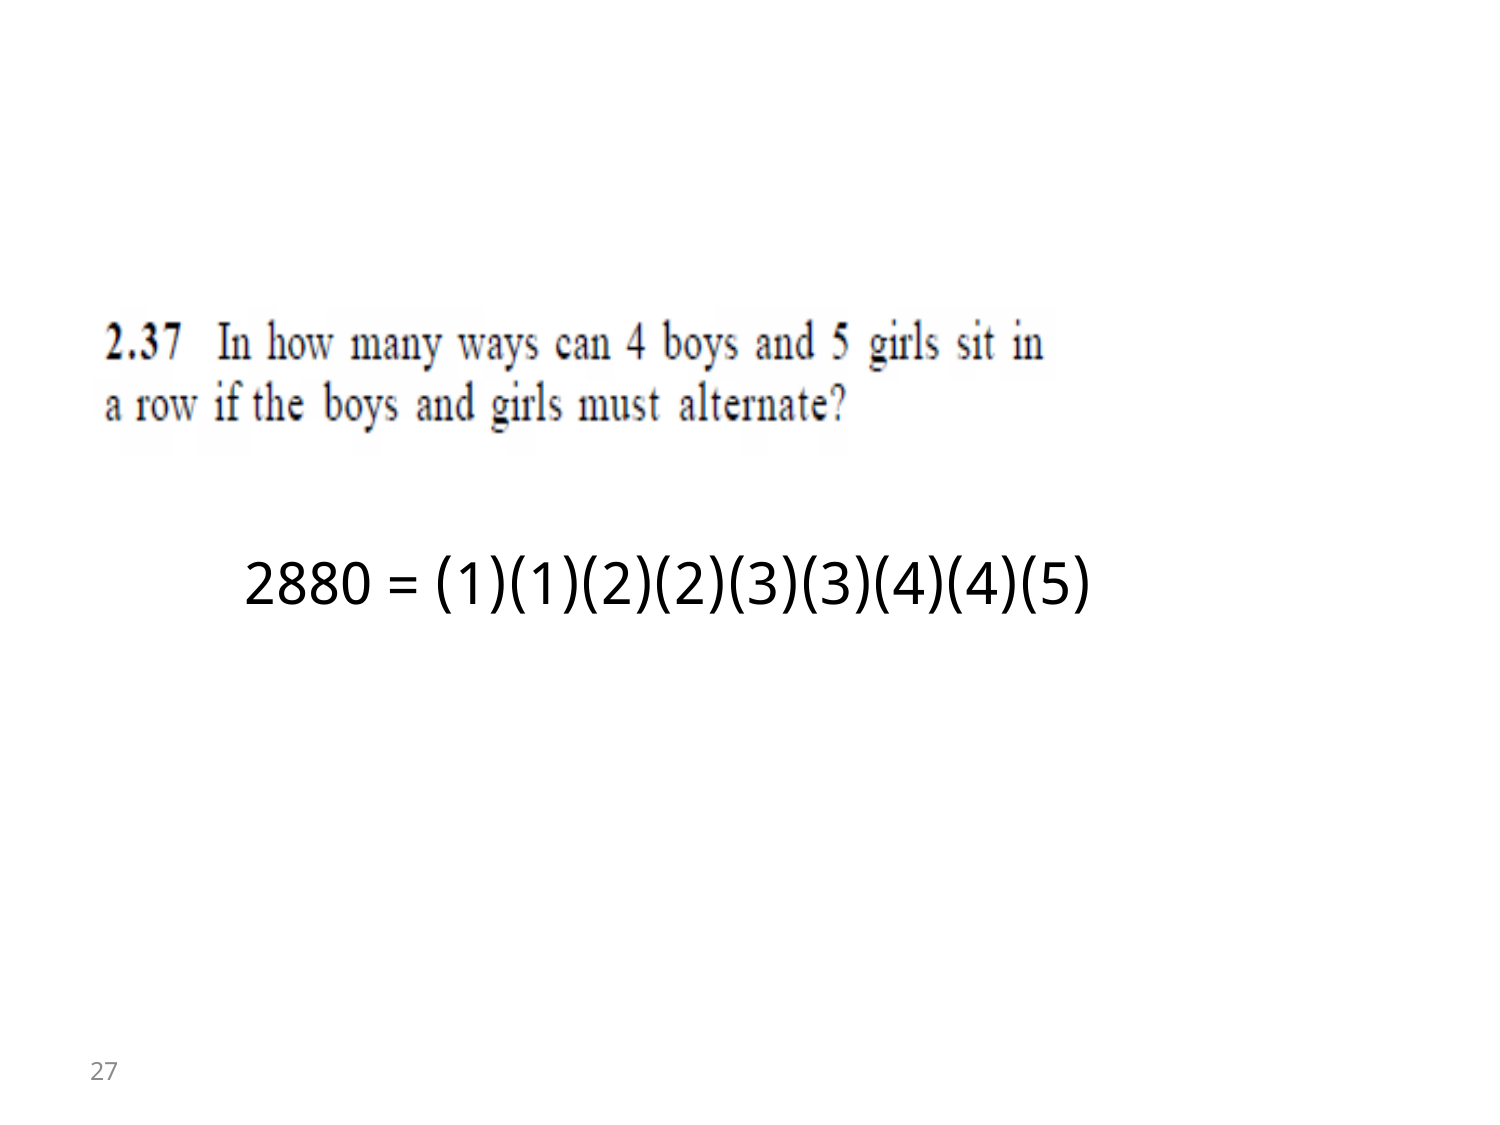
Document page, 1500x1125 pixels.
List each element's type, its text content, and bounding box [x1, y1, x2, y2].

text_box (5)(4)(4)(3)(3)(2)(2)(1)(1) = 2880 [60, 538, 1277, 624]
picture [59, 302, 1070, 492]
slide_number 27 [75, 1042, 425, 1103]
